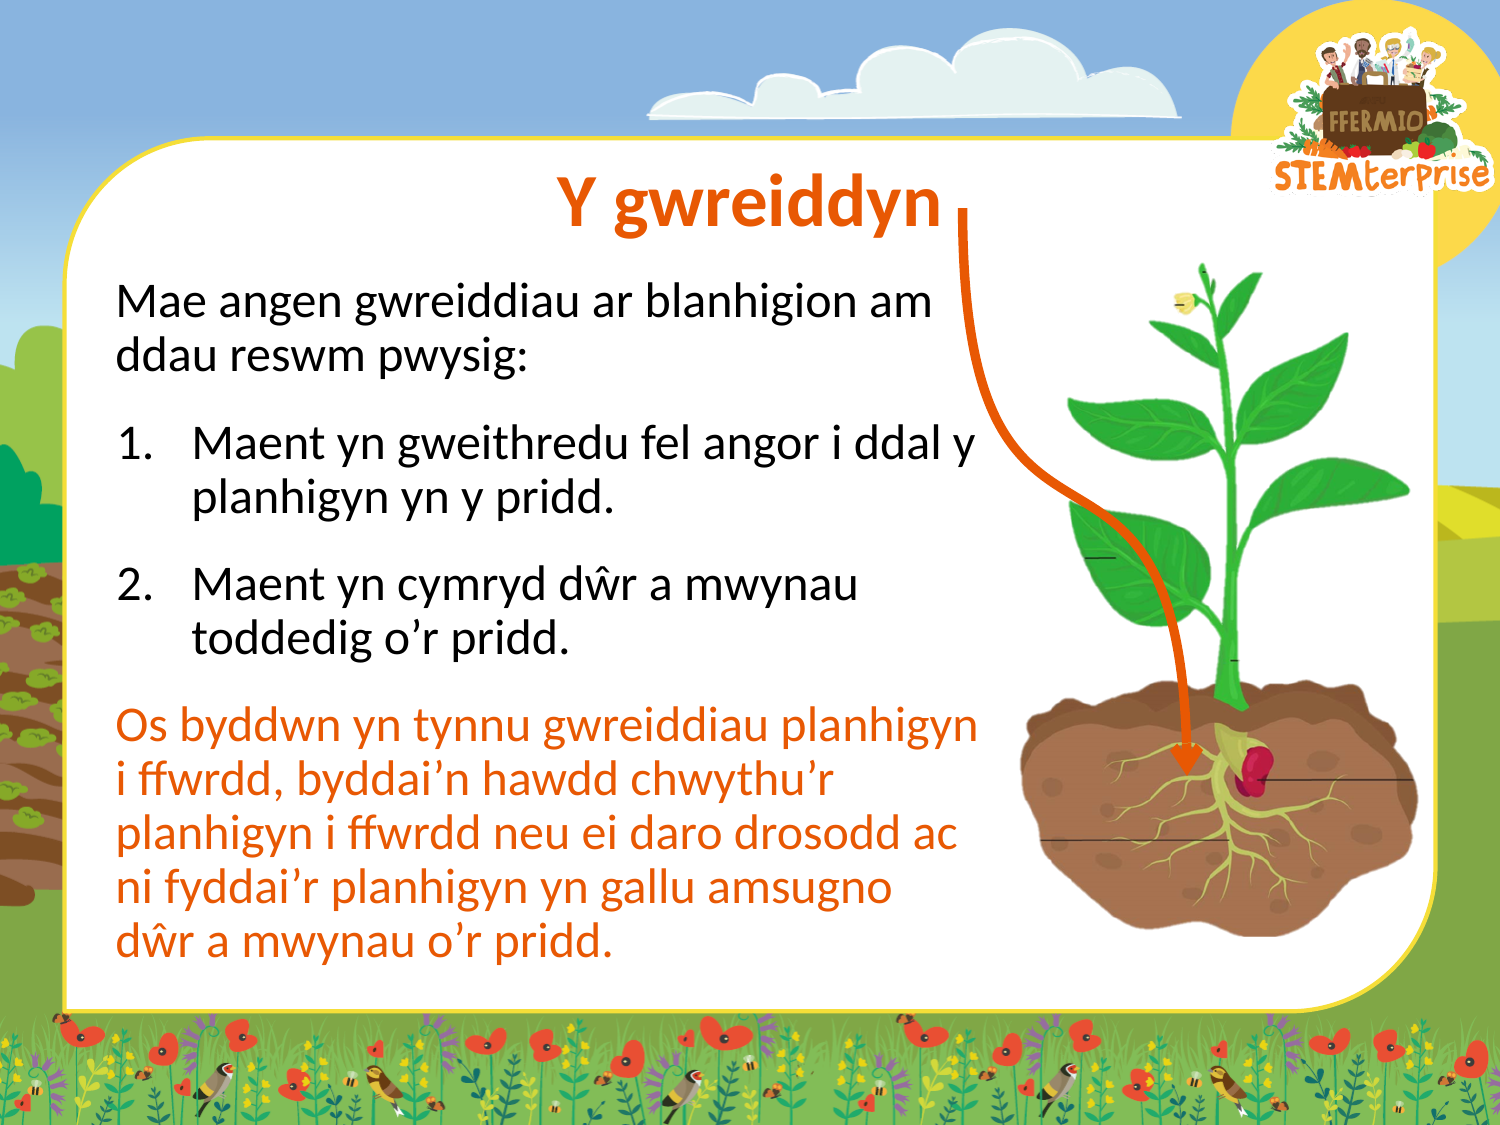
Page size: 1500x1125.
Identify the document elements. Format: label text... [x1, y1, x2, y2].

picture [0, 0, 1500, 1125]
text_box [790, 379, 1360, 605]
list Mae angen gwreiddiau ar blanhigion am ddau reswm pwysig: Maent yn gweithredu fel angor i ddal y planhigyn yn y pridd. Maent yn cymryd dŵr a mwynau toddedig o’r pridd. Os byddwn yn tynnu gwreiddiau planhigyn i ffwrdd, byddai’n hawdd chwythu’r planhigyn i ffwrdd neu ei daro drosodd ac ni fyddai’r planhigyn yn gallu amsugno dŵr a mwynau o’r pridd. [100, 267, 999, 965]
title Y gwreiddyn [218, 137, 1282, 256]
